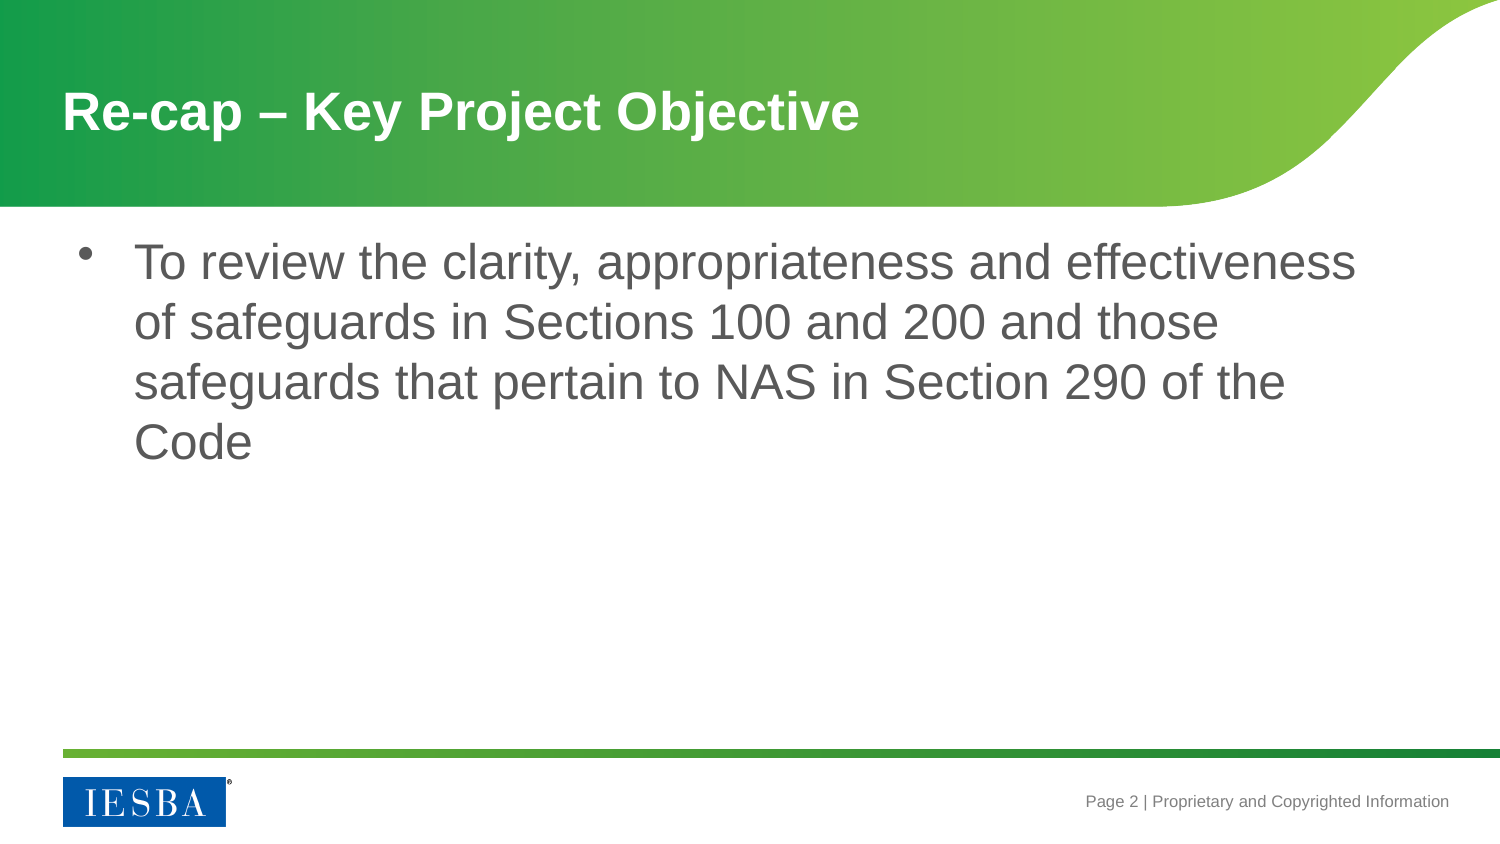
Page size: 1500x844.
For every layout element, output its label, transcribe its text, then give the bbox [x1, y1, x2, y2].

picture [0, 0, 1500, 207]
list To review the clarity, appropriateness and effectiveness of safeguards in Sections 100 and 200 and those safeguards that pertain to NAS in Section 290 of the Code [62, 221, 1388, 725]
title Re-cap – Key Project Objective [62, 75, 1300, 142]
picture [63, 777, 232, 827]
